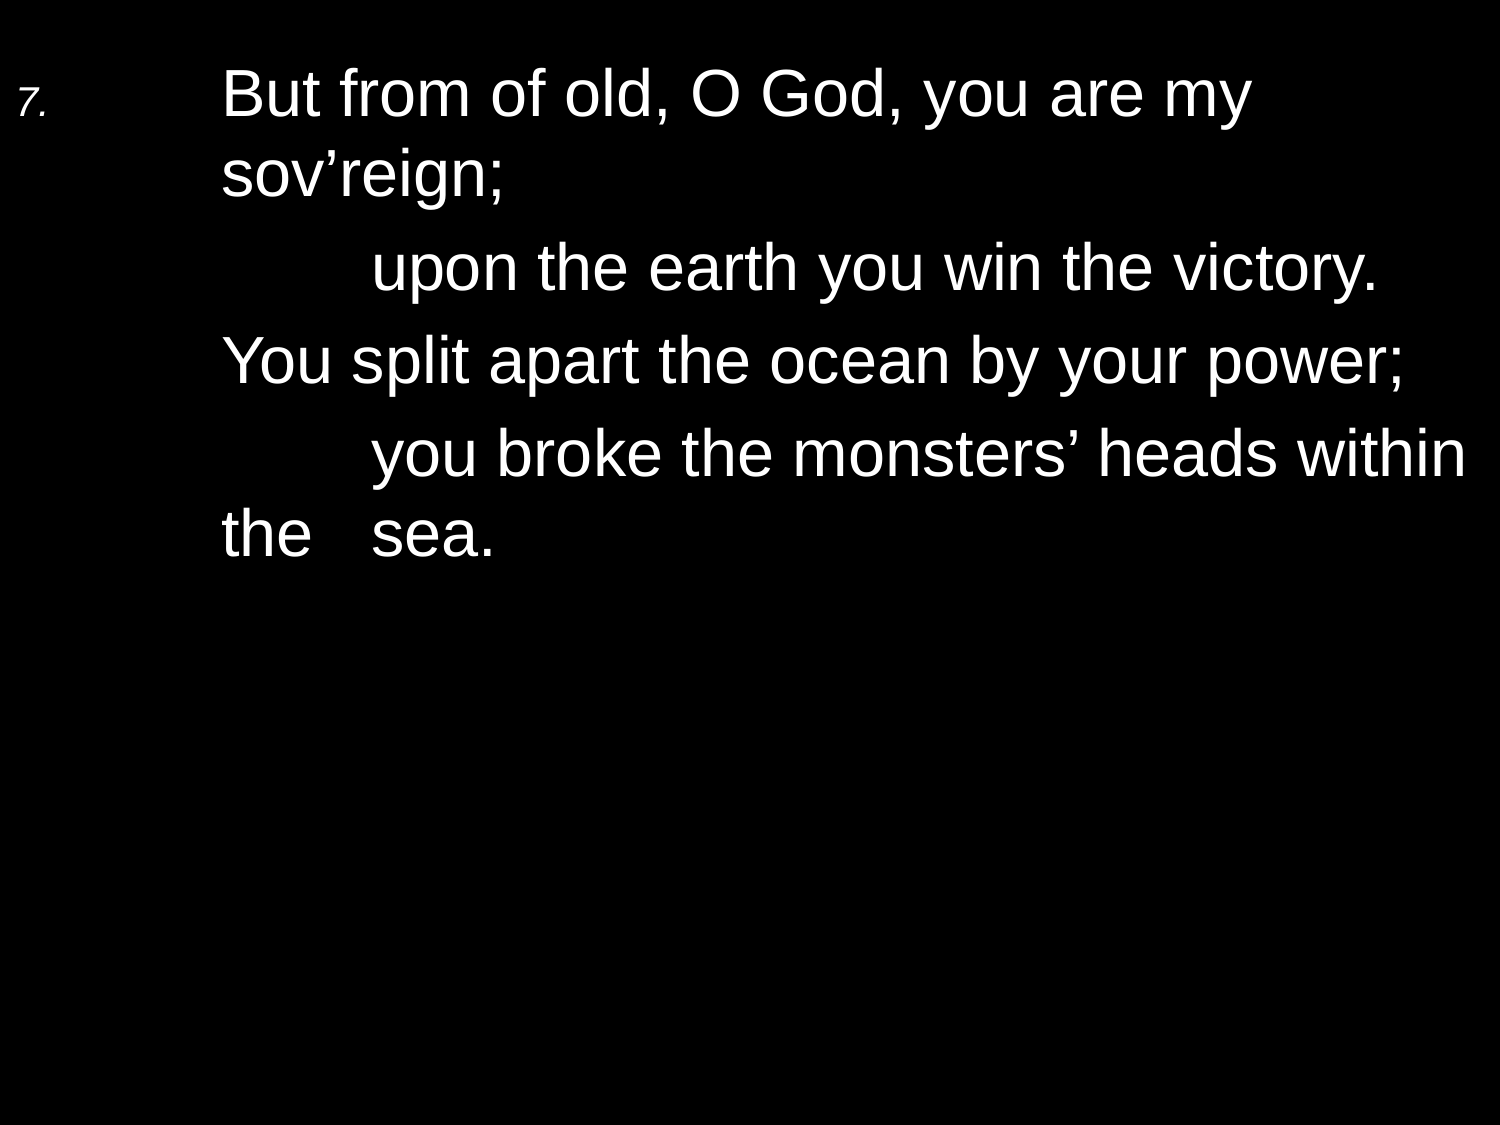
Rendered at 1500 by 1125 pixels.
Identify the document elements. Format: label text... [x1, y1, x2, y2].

list 7. But from of old, O God, you are my sov’reign; upon the earth you win the victory. You split apart the ocean by your power; you broke the monsters’ heads within the sea. [0, 42, 1500, 1047]
